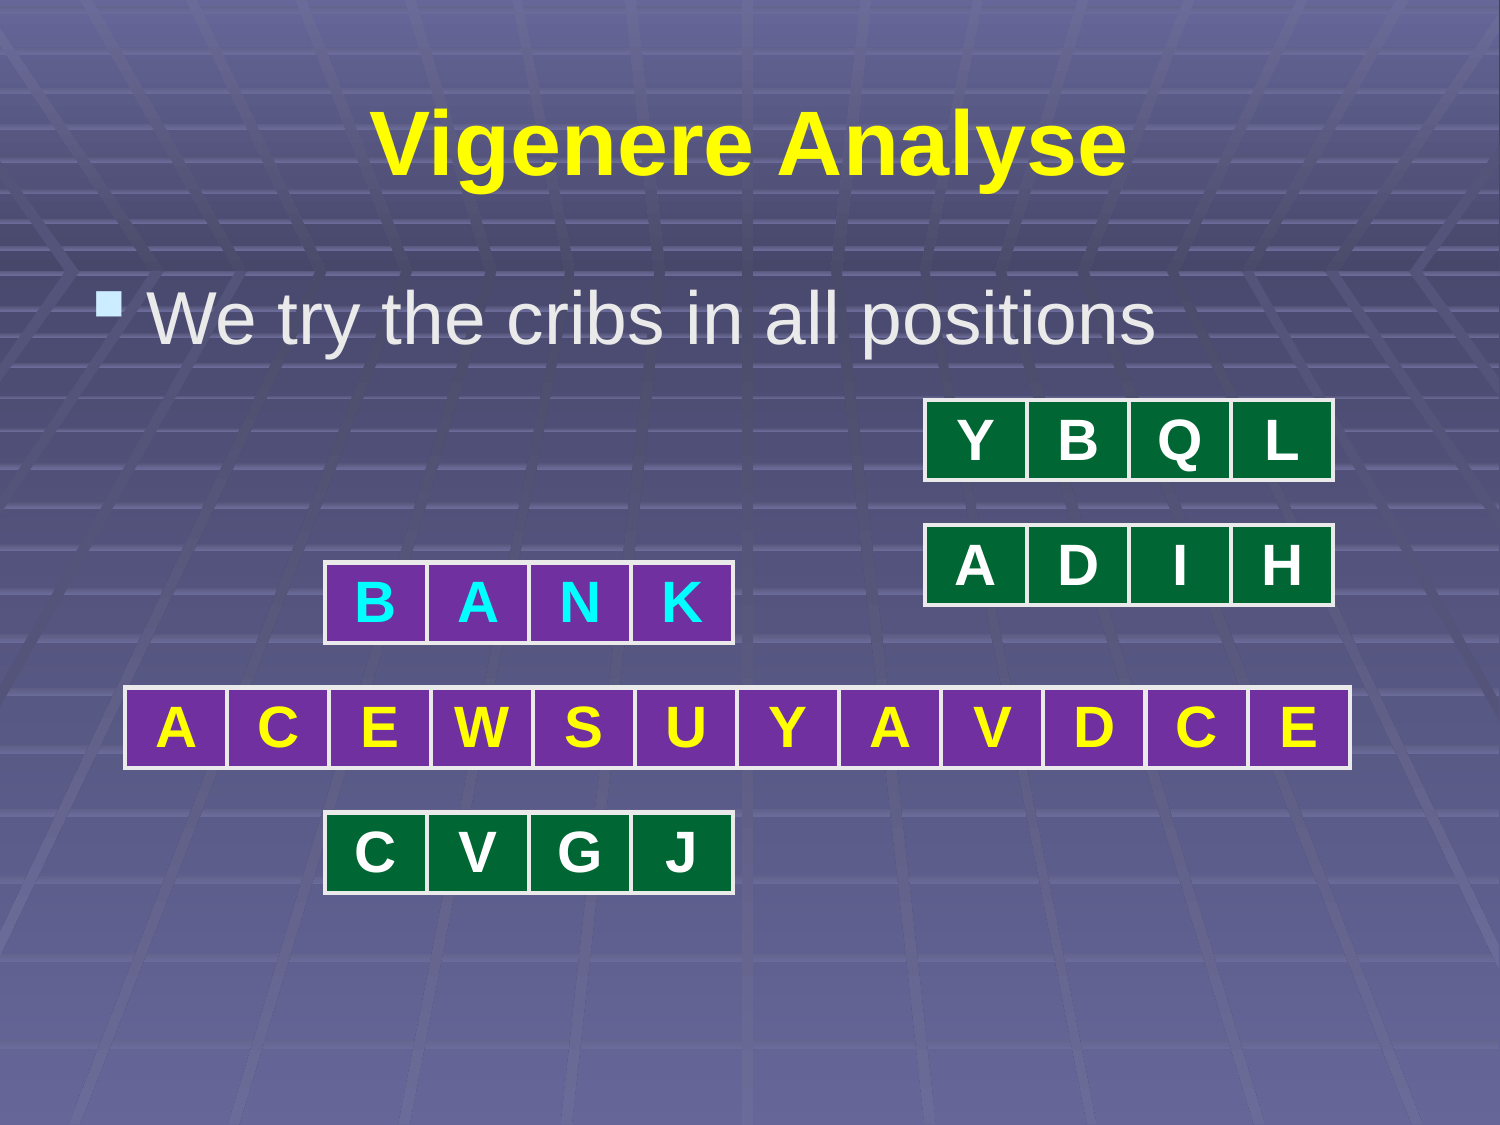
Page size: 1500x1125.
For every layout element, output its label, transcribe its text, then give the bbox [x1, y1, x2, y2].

table_header V [429, 815, 527, 891]
title Vigenere Analyse [74, 44, 1425, 233]
table_header A [927, 527, 1025, 603]
table_header A [127, 690, 225, 766]
table_header V [943, 690, 1041, 766]
table_header I [1131, 527, 1229, 603]
table_header A [841, 690, 939, 766]
table_header H [1233, 527, 1331, 603]
table_header G [531, 815, 629, 891]
table_header K [633, 565, 731, 641]
table_header Q [1131, 402, 1229, 478]
table_header U [637, 690, 735, 766]
table_header C [1148, 690, 1246, 766]
table_header L [1233, 402, 1331, 478]
list We try the cribs in all positions [74, 261, 1425, 1001]
table_header C [327, 815, 425, 891]
table_header E [331, 690, 429, 766]
table_header D [1045, 690, 1143, 766]
table_header B [327, 565, 425, 641]
table_header D [1029, 527, 1127, 603]
table_header S [535, 690, 633, 766]
table_header N [531, 565, 629, 641]
table_header B [1029, 402, 1127, 478]
table_header E [1250, 690, 1348, 766]
table_header Y [927, 402, 1025, 478]
table_header W [433, 690, 531, 766]
table_header C [229, 690, 327, 766]
table_header Y [739, 690, 837, 766]
table_header A [429, 565, 527, 641]
table_header J [633, 815, 731, 891]
